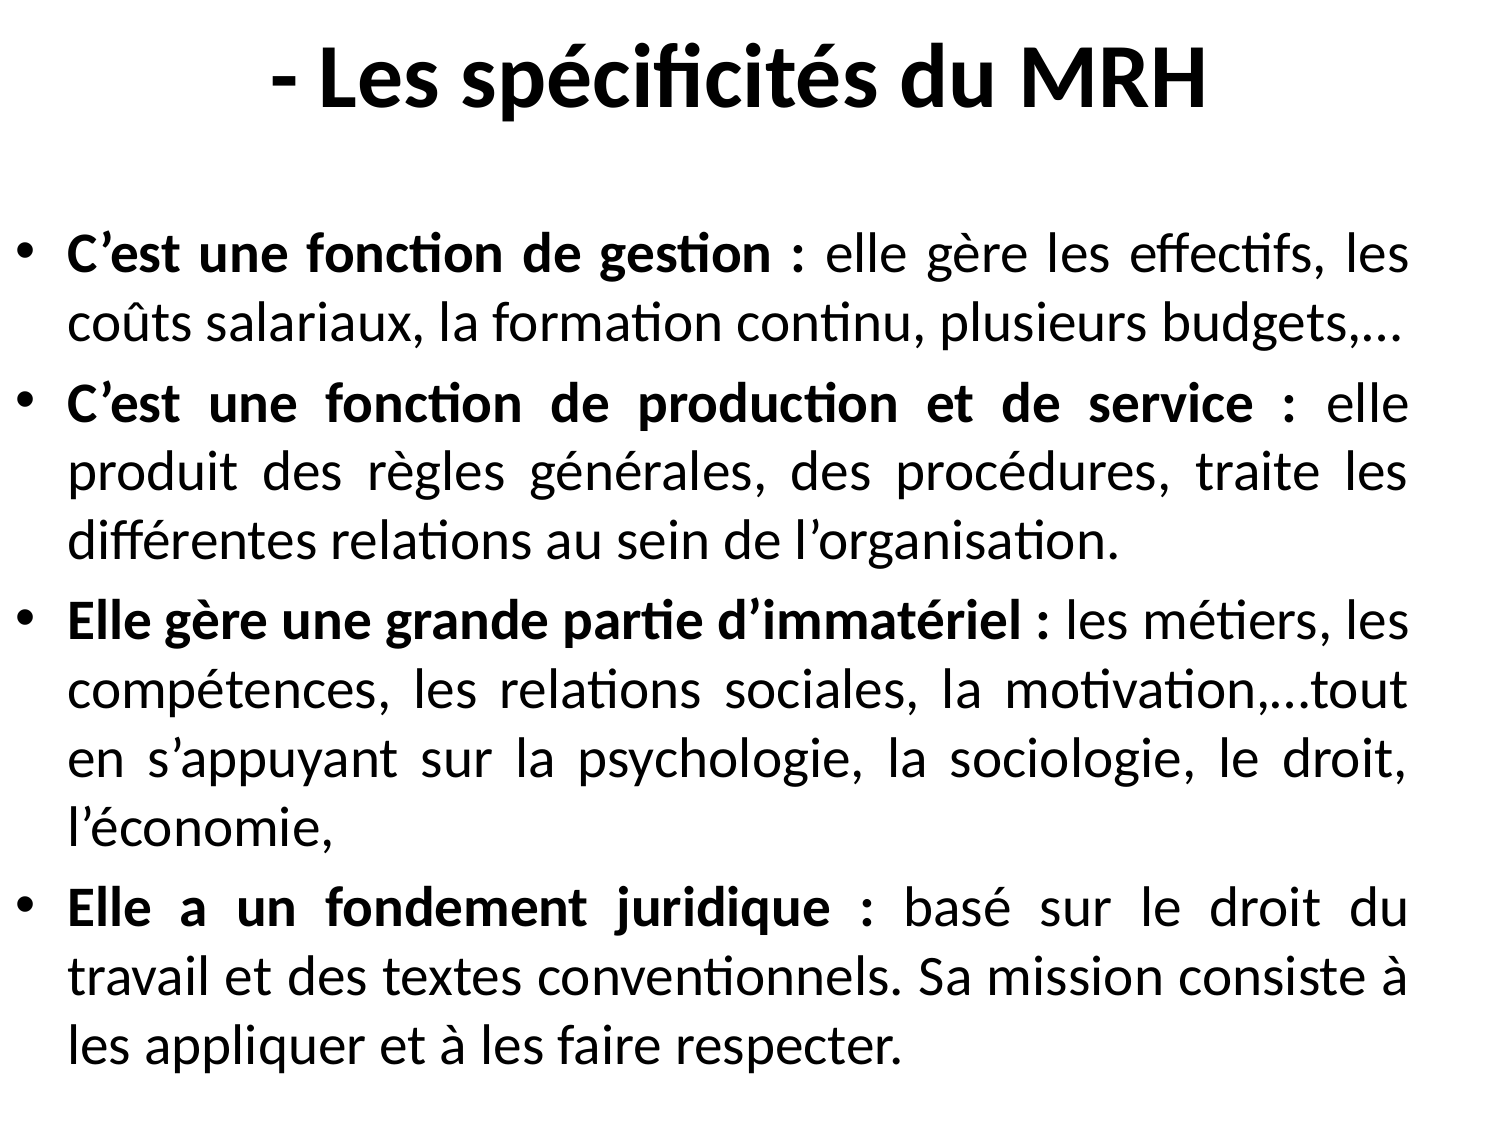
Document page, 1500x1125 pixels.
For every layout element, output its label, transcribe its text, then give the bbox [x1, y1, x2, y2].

list C’est une fonction de gestion : elle gère les effectifs, les coûts salariaux, la formation continu, plusieurs budgets,… C’est une fonction de production et de service : elle produit des règles générales, des procédures, traite les différentes relations au sein de l’organisation. Elle gère une grande partie d’immatériel : les métiers, les compétences, les relations sociales, la motivation,…tout en s’appuyant sur la psychologie, la sociologie, le droit, l’économie, Elle a un fondement juridique : basé sur le droit du travail et des textes conventionnels. Sa mission consiste à les appliquer et à les faire respecter. [0, 208, 1425, 1094]
title - Les spécificités du MRH [64, 0, 1415, 143]
